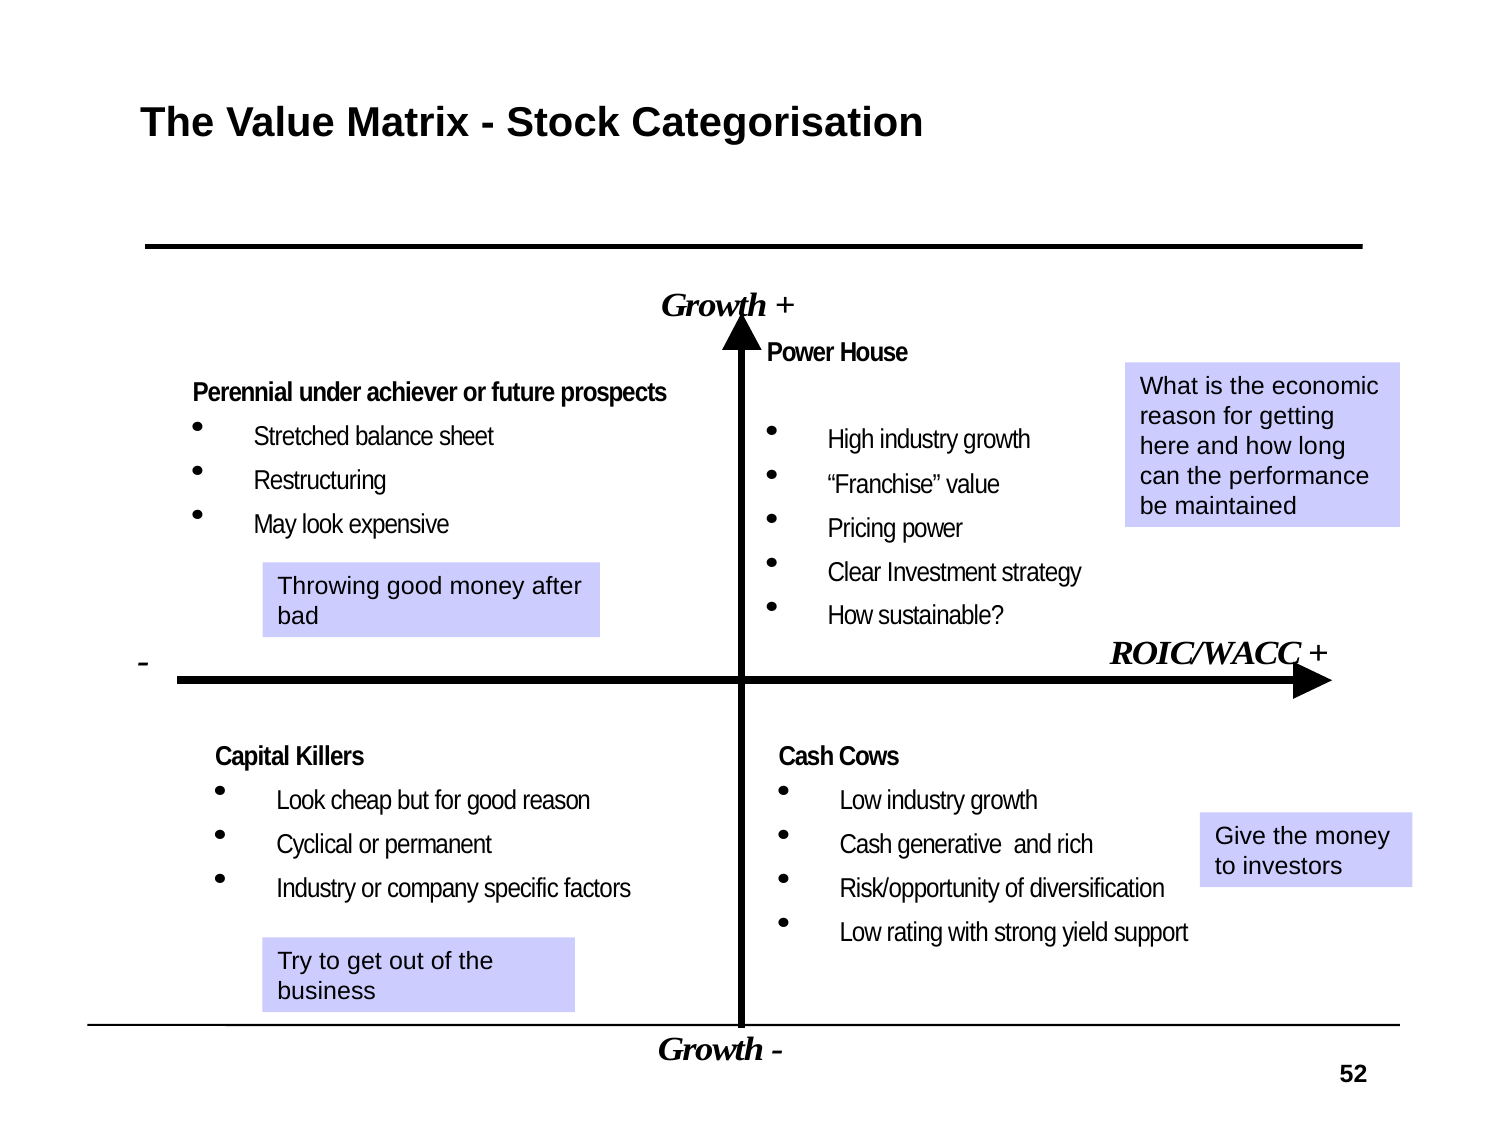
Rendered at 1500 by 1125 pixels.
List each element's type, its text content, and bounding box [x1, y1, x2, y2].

title The Value Matrix - Stock Categorisation [125, 87, 1375, 223]
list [106, 223, 1500, 1125]
